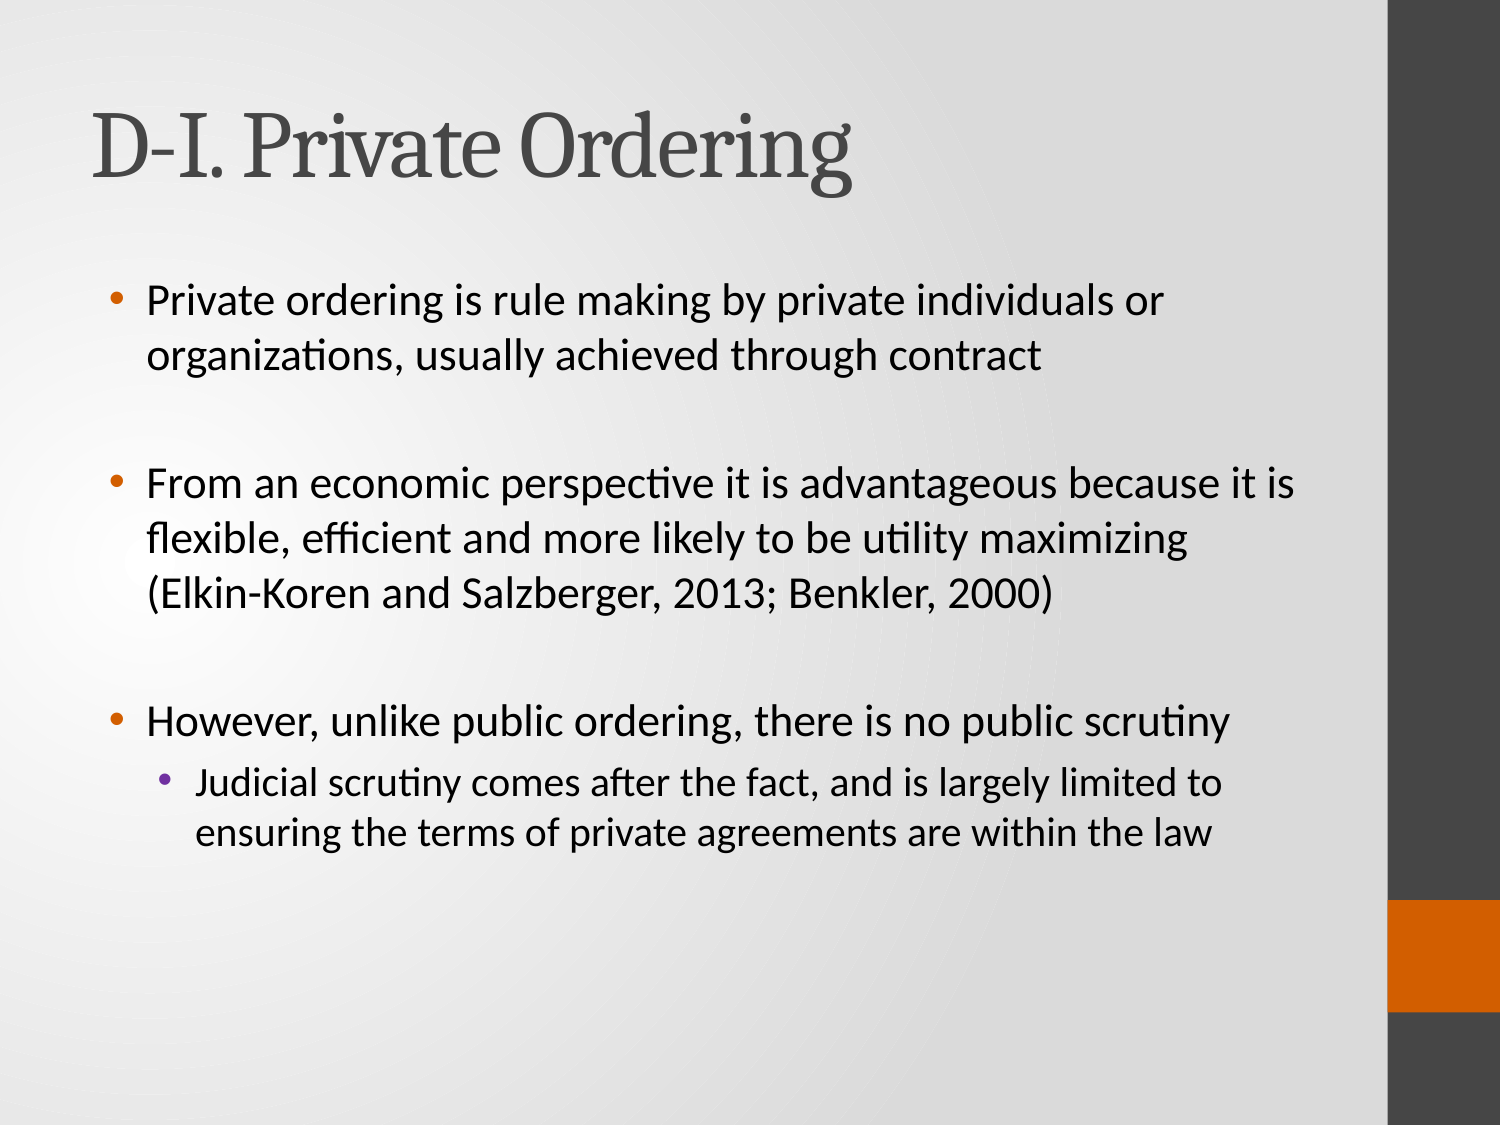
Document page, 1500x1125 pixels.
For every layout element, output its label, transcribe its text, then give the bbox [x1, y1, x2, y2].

title D-I. Private Ordering [75, 45, 1325, 233]
list Private ordering is rule making by private individuals or organizations, usually achieved through contract From an economic perspective it is advantageous because it is flexible, efficient and more likely to be utility maximizing (Elkin-Koren and Salzberger, 2013; Benkler, 2000) However, unlike public ordering, there is no public scrutiny Judicial scrutiny comes after the fact, and is largely limited to ensuring the terms of private agreements are within the law [75, 262, 1325, 1050]
